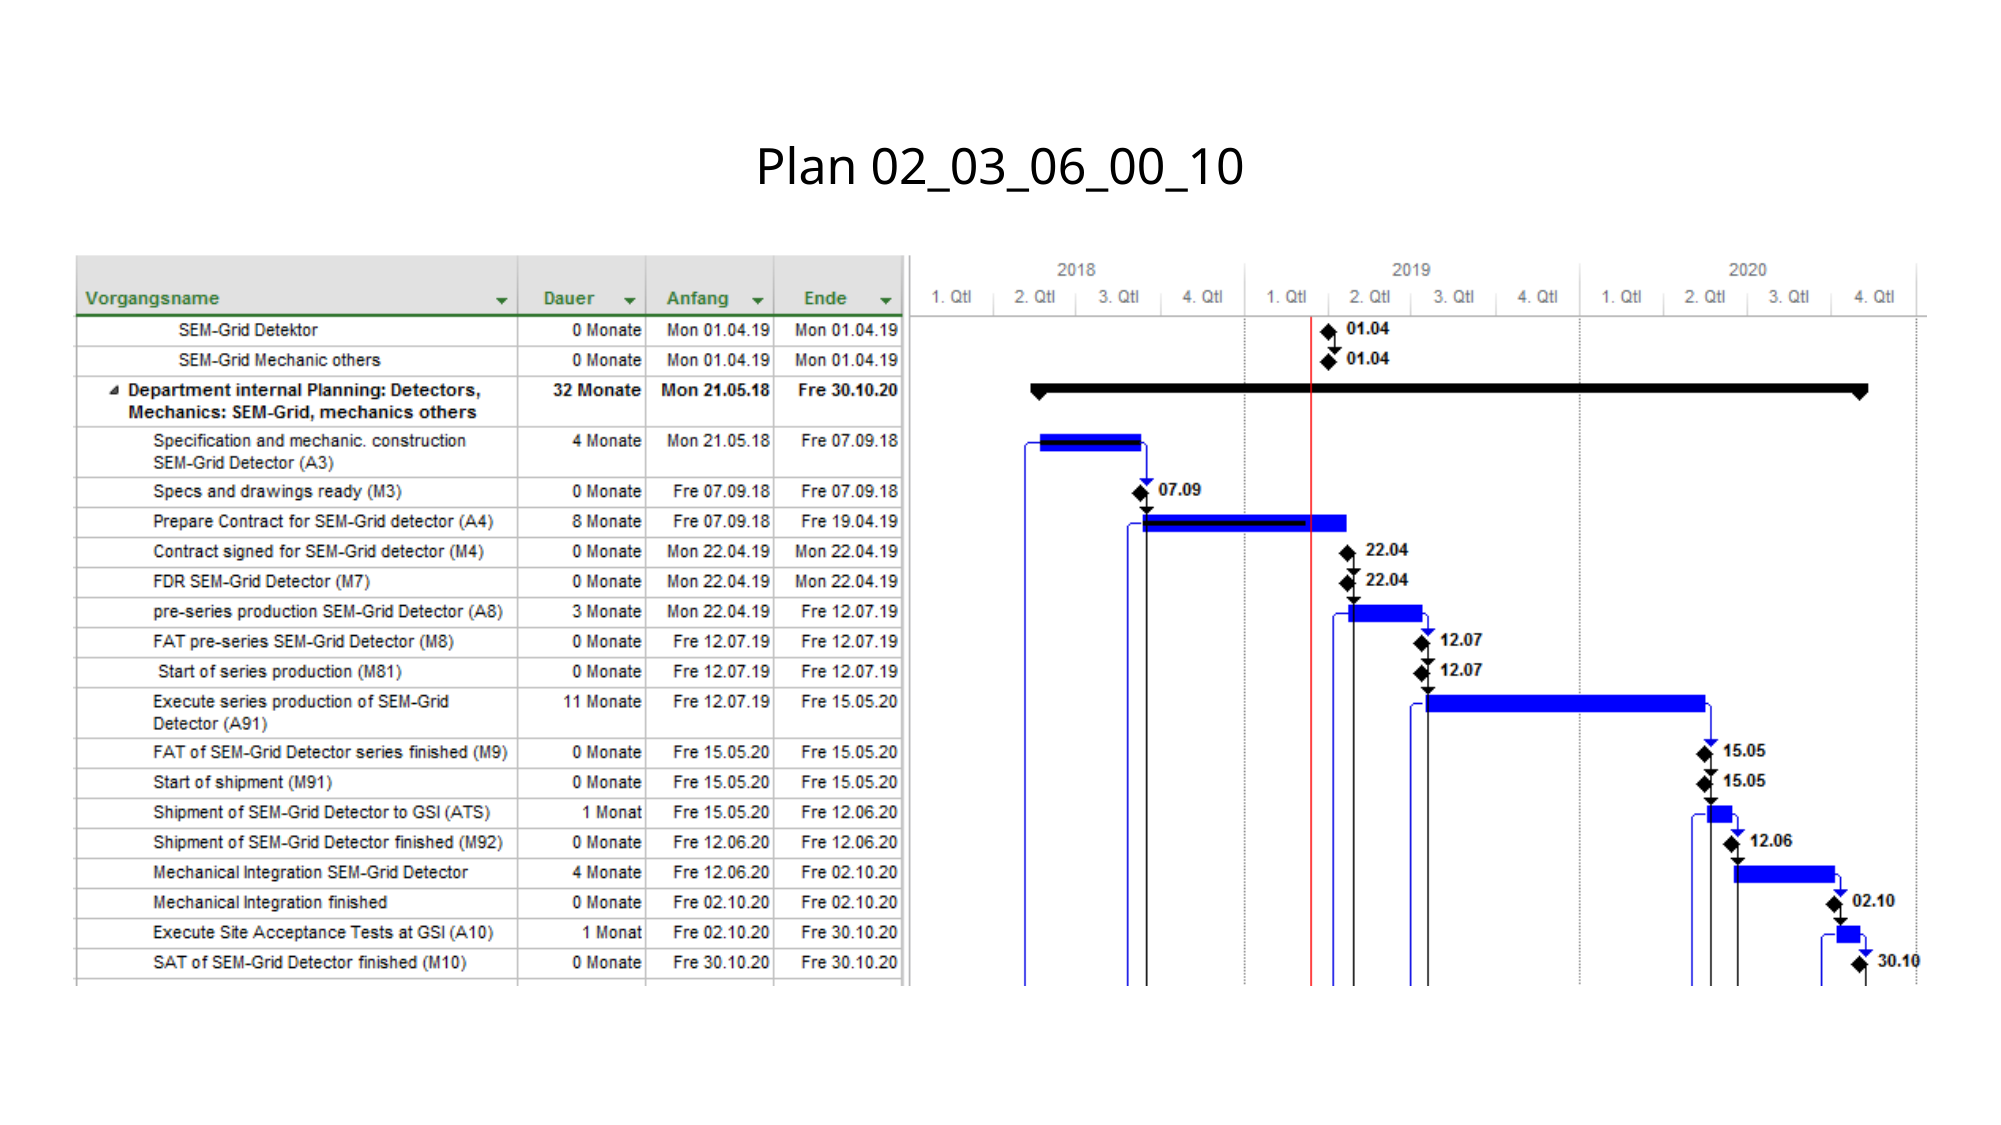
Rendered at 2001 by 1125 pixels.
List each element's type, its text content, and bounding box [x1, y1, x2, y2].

title Plan 02_03_06_00_10 [137, 59, 1863, 254]
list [73, 254, 1927, 986]
